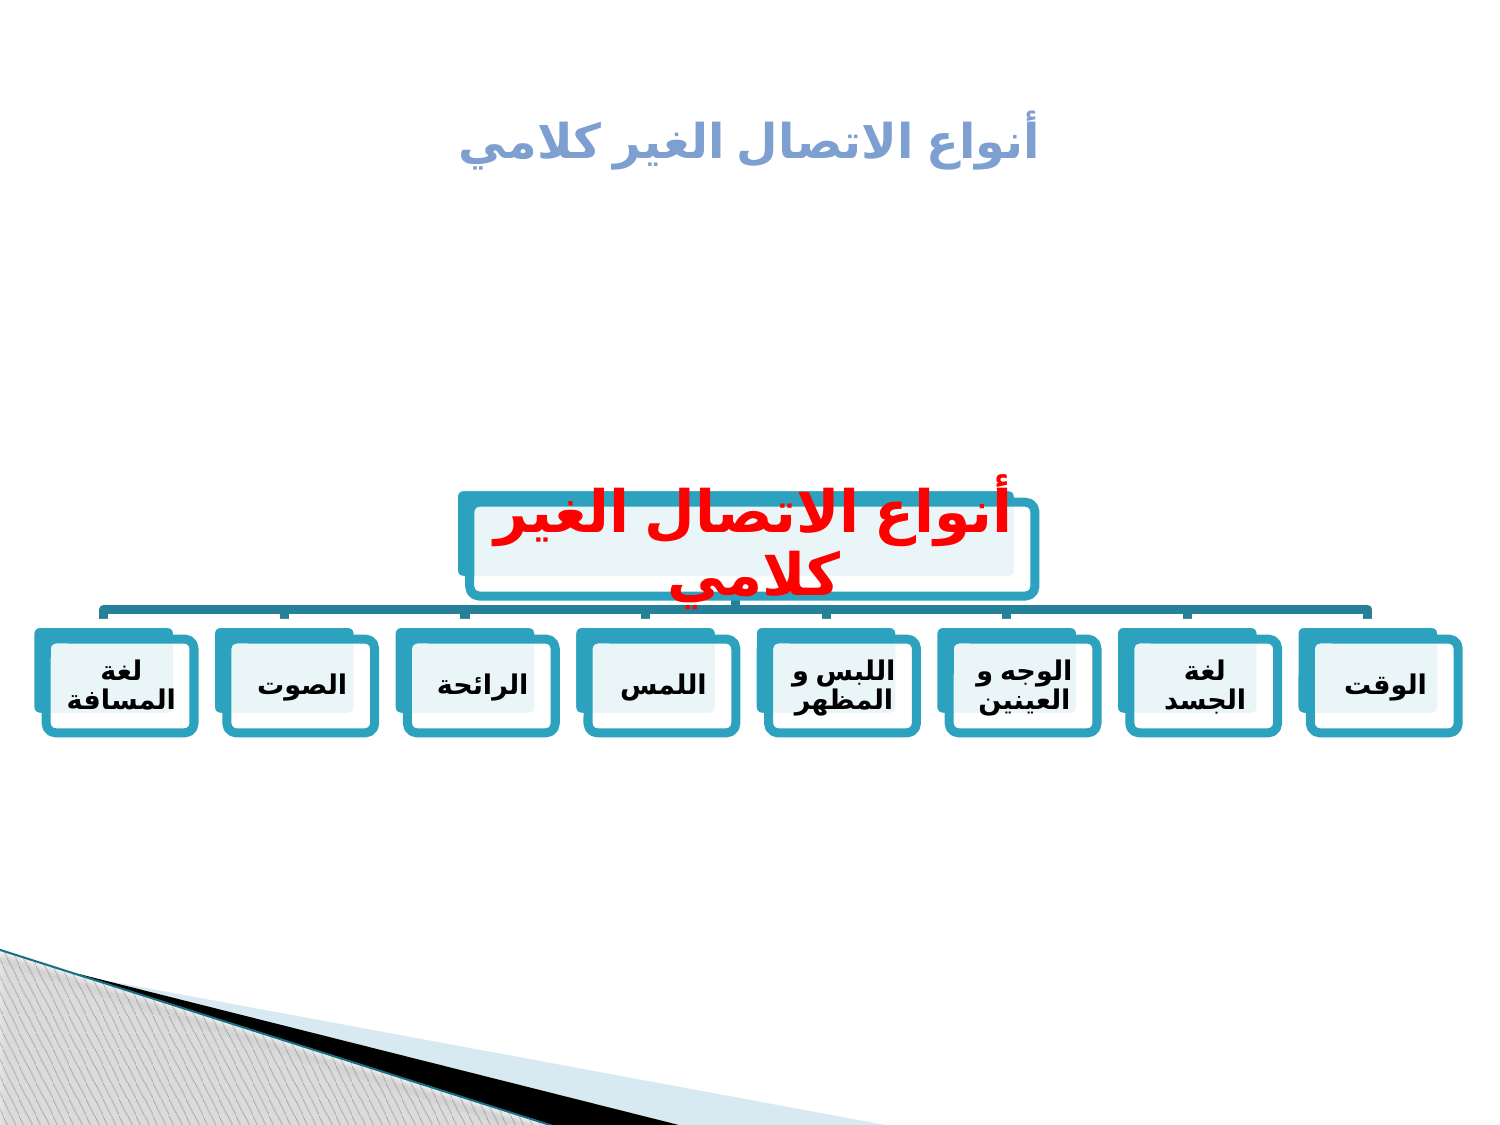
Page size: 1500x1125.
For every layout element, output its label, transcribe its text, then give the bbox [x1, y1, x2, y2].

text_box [29, 219, 1459, 1000]
title أنواع الاتصال الغير كلامي [75, 45, 1425, 219]
